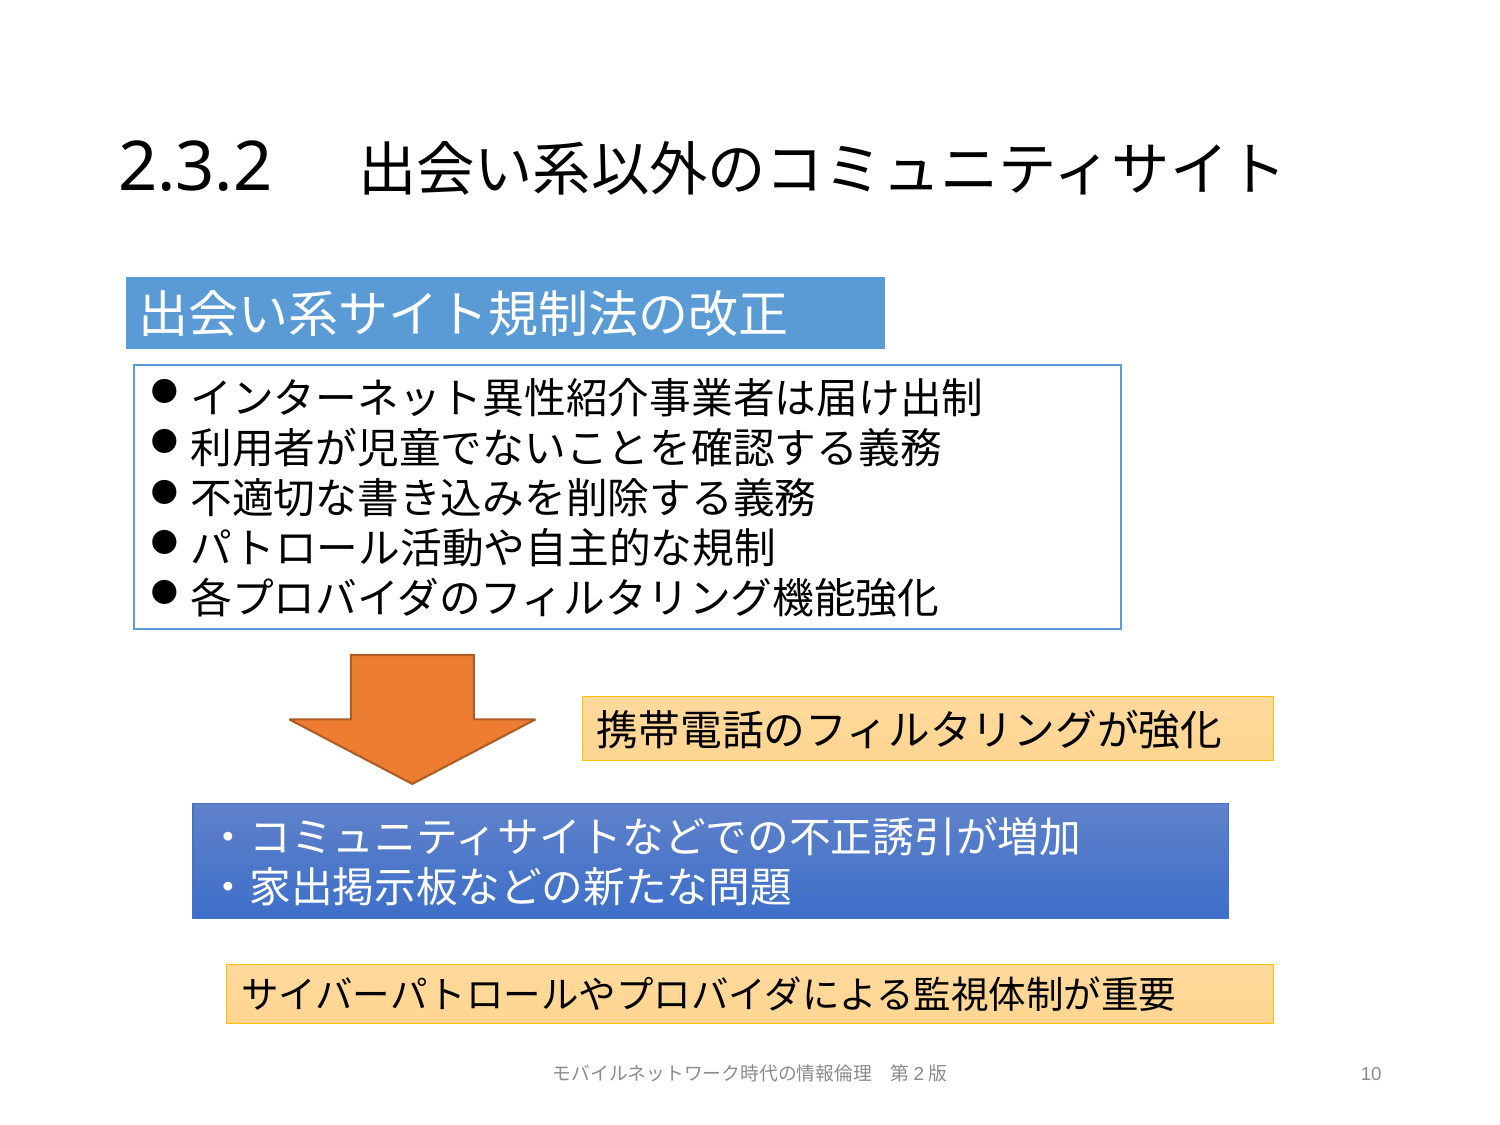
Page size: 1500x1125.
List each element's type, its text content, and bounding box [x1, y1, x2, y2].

title 2.3.2 出会い系以外のコミュニティサイト [103, 59, 1397, 278]
text_box ・コミュニティサイトなどでの不正誘引が増加 ・家出掲示板などの新たな問題 [192, 803, 1229, 919]
text_box 出会い系サイト規制法の改正 [122, 274, 888, 352]
text_box [288, 653, 536, 786]
text_box 携帯電話のフィルタリングが強化 [582, 696, 1274, 761]
text_box インターネット異性紹介事業者は届け出制 利用者が児童でないことを確認する義務 不適切な書き込みを削除する義務 パトロール活動や自主的な規制 各プロバイダのフィルタリング機能強化 [133, 364, 1122, 630]
slide_number 10 [1059, 1042, 1397, 1103]
footer モバイルネットワーク時代の情報倫理 第2版 [496, 1042, 1004, 1103]
text_box サイバーパトロールやプロバイダによる監視体制が重要 [226, 964, 1274, 1024]
